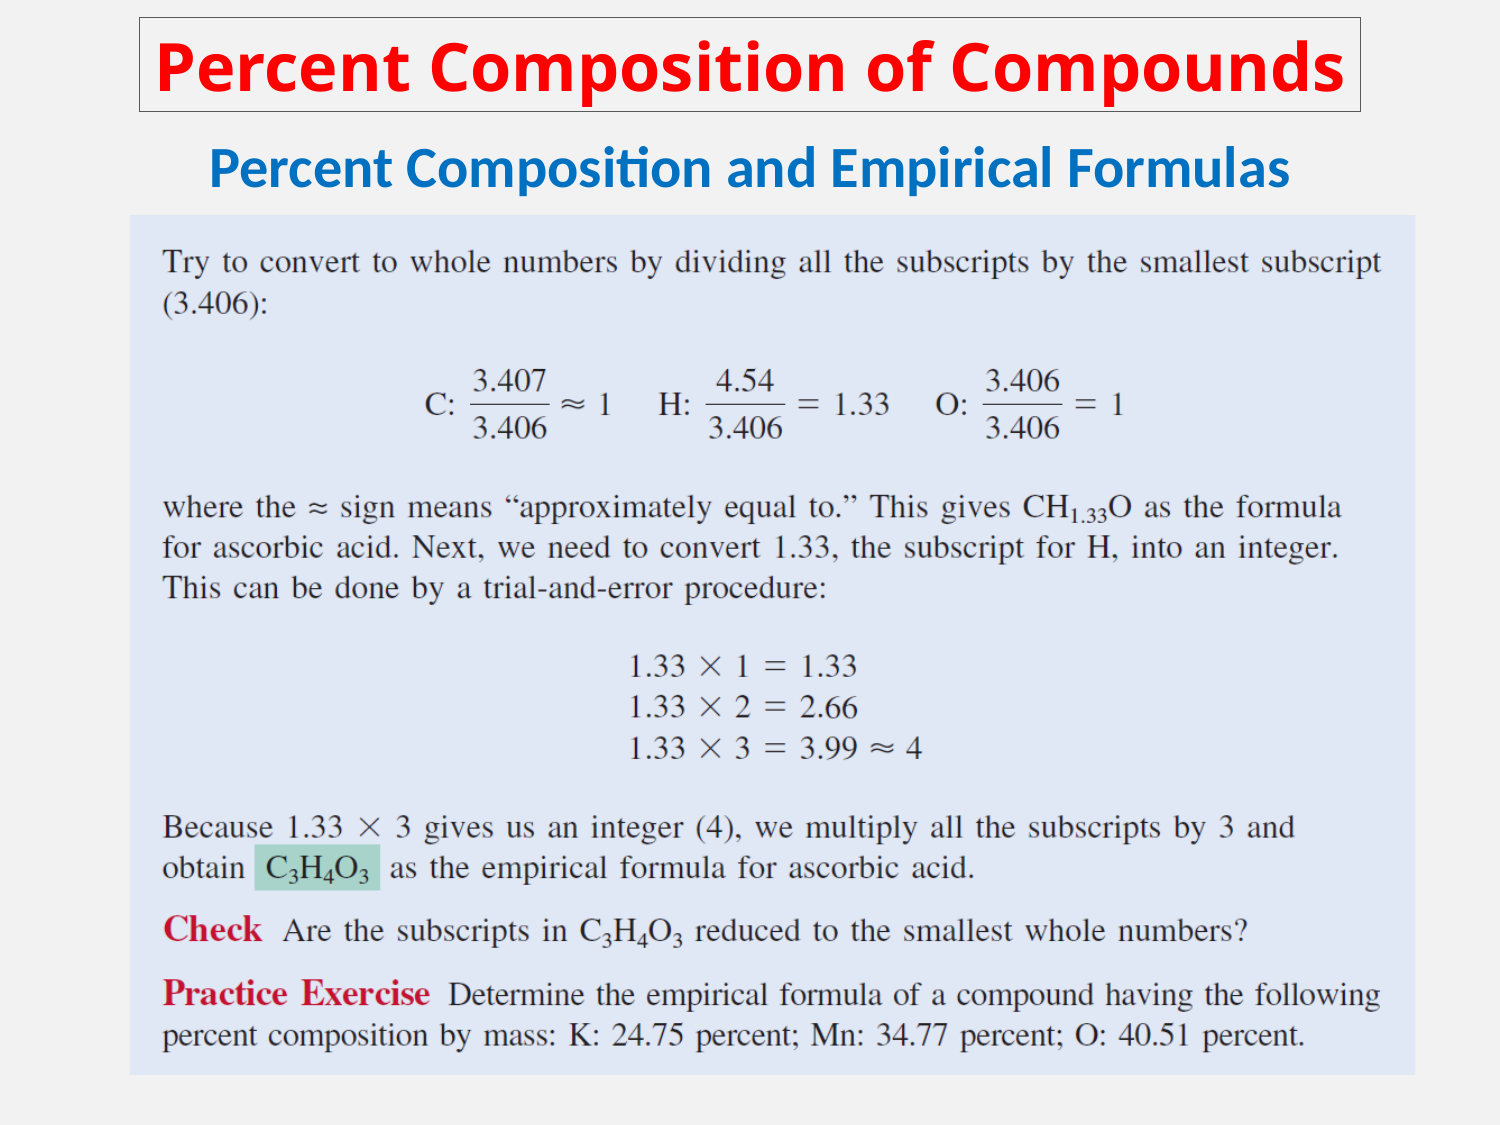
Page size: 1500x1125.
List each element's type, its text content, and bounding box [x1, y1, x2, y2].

text_box Percent Composition of Compounds [139, 17, 1361, 112]
text_box Percent Composition and Empirical Formulas [194, 121, 1306, 207]
picture [129, 215, 1416, 1075]
